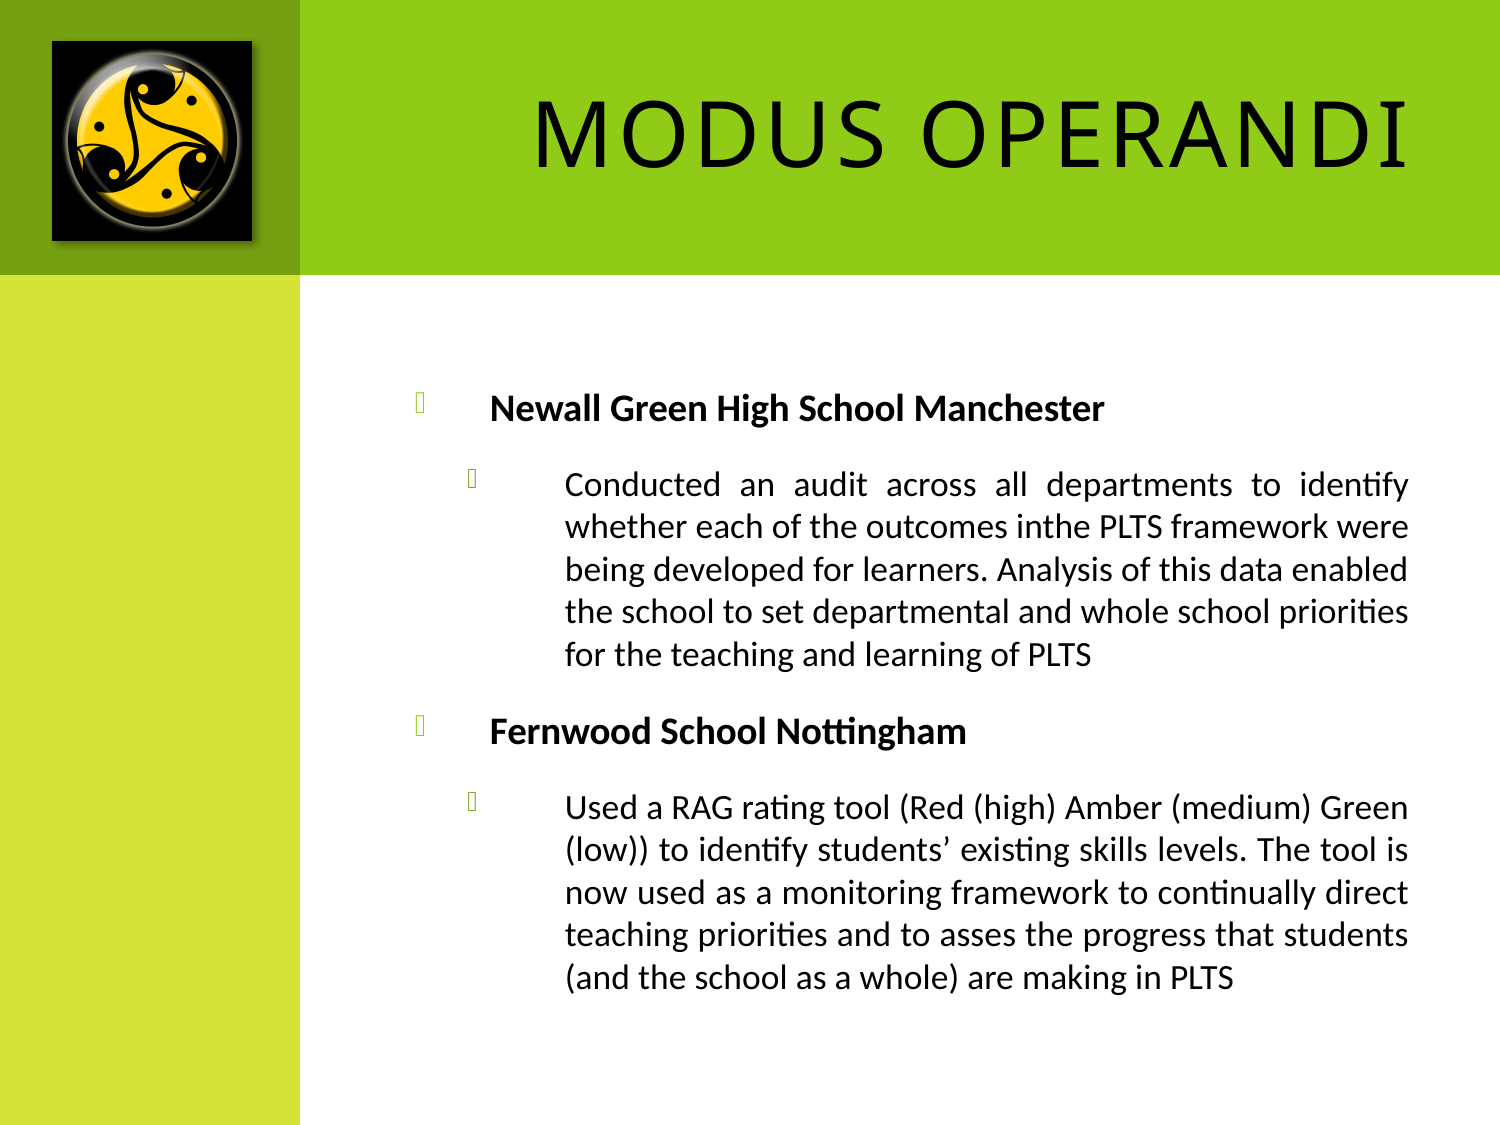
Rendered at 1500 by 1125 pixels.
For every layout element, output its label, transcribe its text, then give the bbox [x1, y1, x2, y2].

picture [58, 46, 247, 235]
list Newall Green High School Manchester Conducted an audit across all departments to identify whether each of the outcomes inthe PLTS framework were being developed for learners. Analysis of this data enabled the school to set departmental and whole school priorities for the teaching and learning of PLTS Fernwood School Nottingham Used a RAG rating tool (Red (high) Amber (medium) Green (low)) to identify students’ existing skills levels. The tool is now used as a monitoring framework to continually direct teaching priorities and to asses the progress that students (and the school as a whole) are making in PLTS [399, 375, 1425, 1032]
title Modus Operandi [399, 37, 1425, 225]
